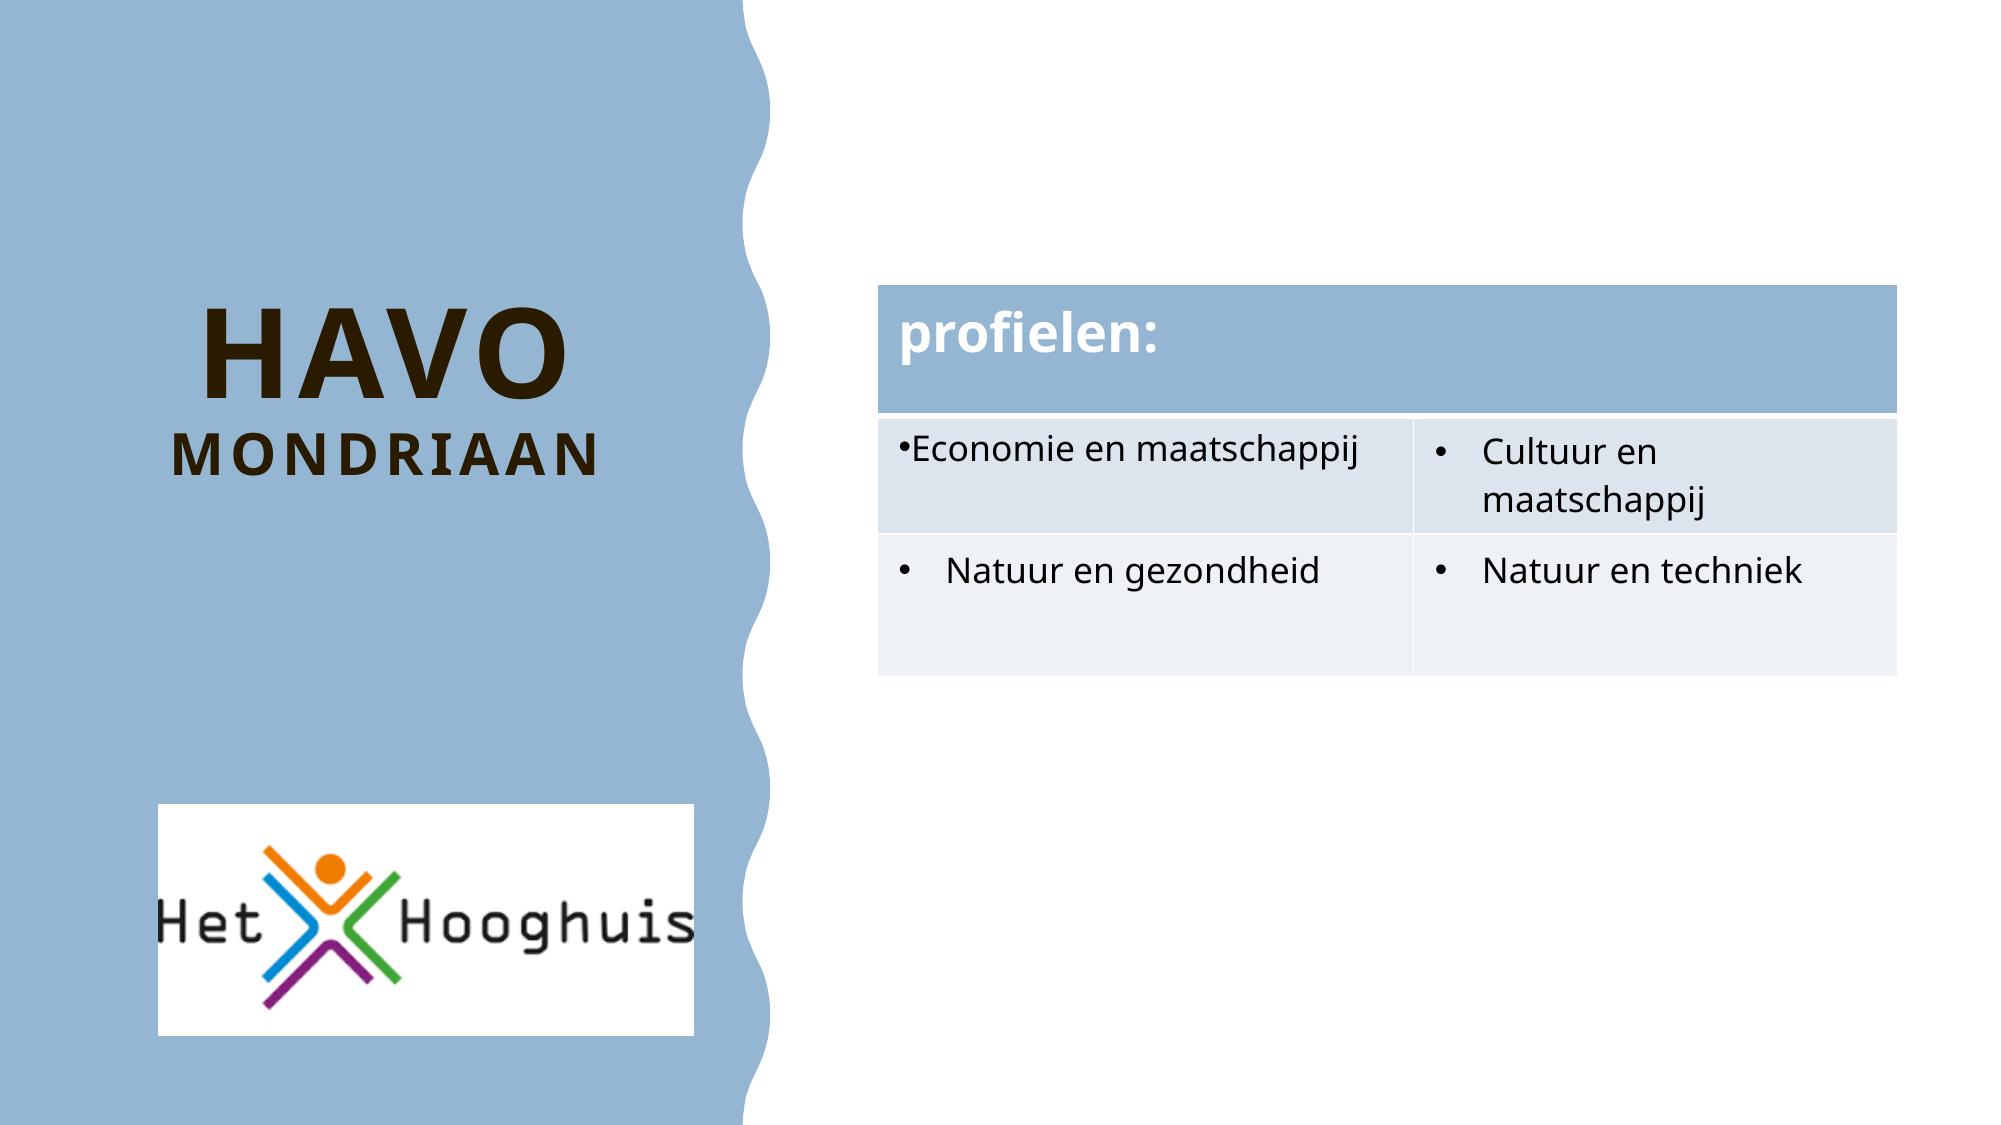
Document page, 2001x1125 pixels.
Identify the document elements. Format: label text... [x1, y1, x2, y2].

table_cell Natuur en gezondheid [878, 535, 1413, 676]
table_header profielen: [878, 285, 1897, 413]
table_cell Natuur en techniek [1414, 535, 1897, 676]
table_cell Economie en maatschappij [878, 419, 1413, 533]
picture [158, 804, 694, 1036]
text_box [0, 0, 771, 1125]
title Havo mondriaan [105, 105, 670, 824]
subtitle [105, 875, 670, 1039]
text_box [743, 0, 2000, 1125]
table_cell Cultuur en maatschappij [1414, 419, 1897, 533]
